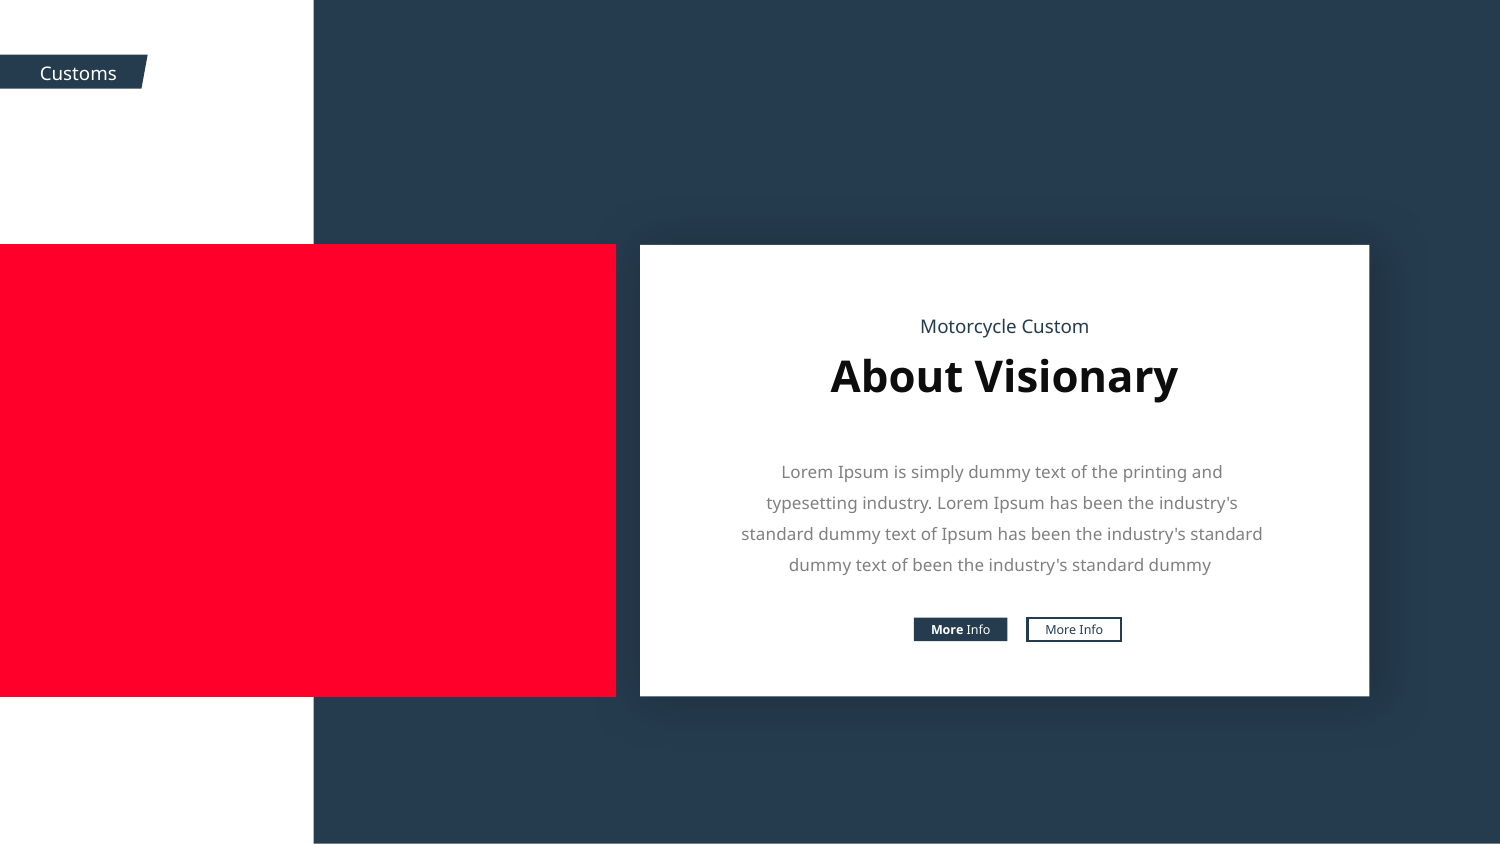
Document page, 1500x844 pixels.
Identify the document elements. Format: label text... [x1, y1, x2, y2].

text_box About Visionary [718, 341, 1291, 409]
text_box Lorem Ipsum is simply dummy text of the printing and typesetting industry. Lorem Ipsum has been the industry's standard dummy text of Ipsum has been the industry's standard dummy text of been the industry's standard dummy [721, 443, 1284, 582]
text_box More Info [1026, 617, 1122, 642]
text_box [639, 244, 1370, 697]
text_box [0, 54, 264, 93]
picture [0, 244, 617, 697]
text_box [313, 0, 1500, 844]
text_box More Info [913, 617, 1008, 642]
text_box Motorcycle Custom [815, 307, 1194, 341]
